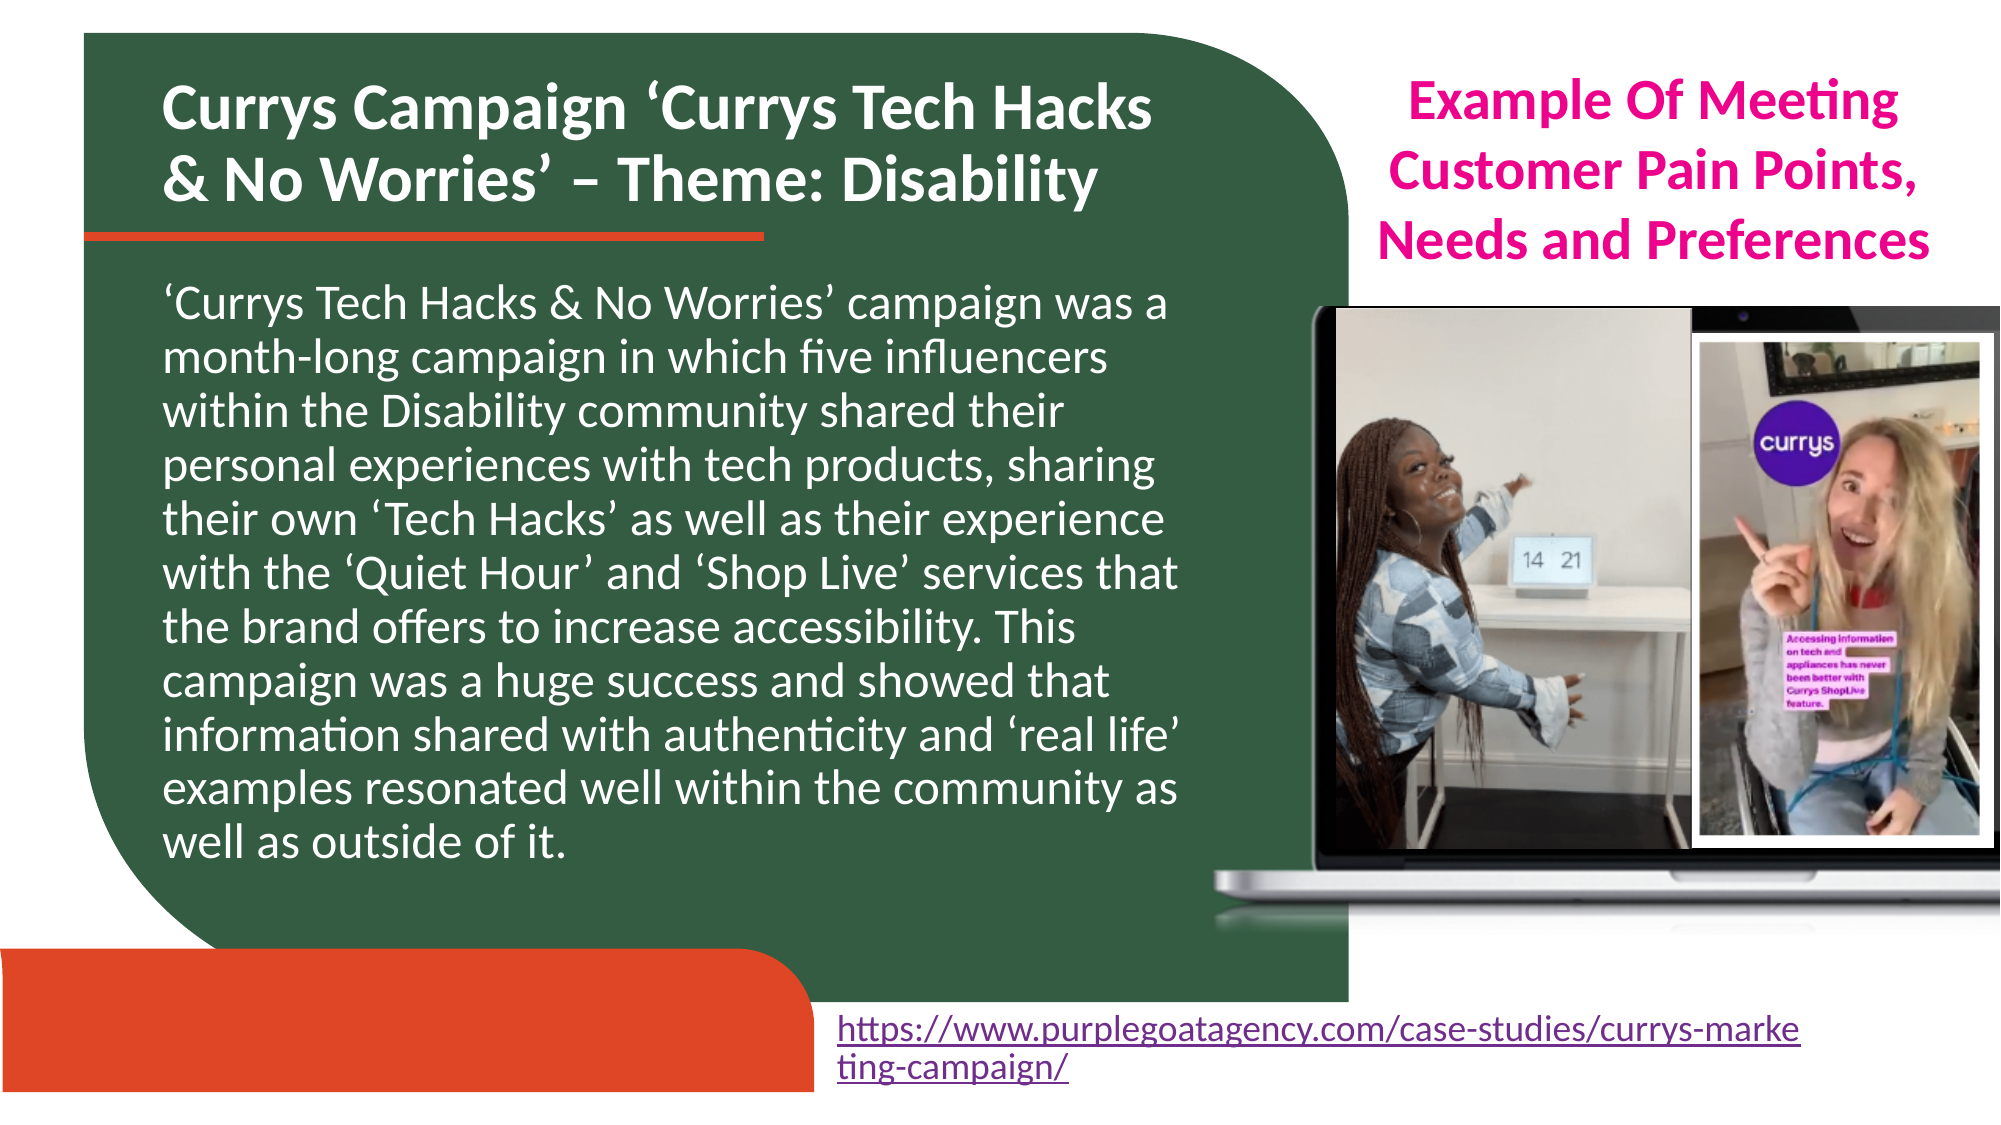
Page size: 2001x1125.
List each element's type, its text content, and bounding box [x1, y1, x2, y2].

picture [1142, 306, 2000, 994]
list Currys Campaign ‘Currys Tech Hacks & No Worries’ – Theme: Disability [147, 64, 1197, 228]
text_box https://www.purplegoatagency.com/case-studies/currys-marketing-campaign/ [822, 996, 1822, 1102]
list ‘Currys Tech Hacks & No Worries’ campaign was a month-long campaign in which five influencers within the Disability community shared their personal experiences with tech products, sharing their own ‘Tech Hacks’ as well as their experience with the ‘Quiet Hour’ and ‘Shop Live’ services that the brand offers to increase accessibility. This campaign was a huge success and showed that information shared with authenticity and ‘real life’ examples resonated well within the community as well as outside of it. [147, 268, 1197, 809]
text_box Example Of Meeting Customer Pain Points, Needs and Preferences [1309, 54, 1999, 279]
